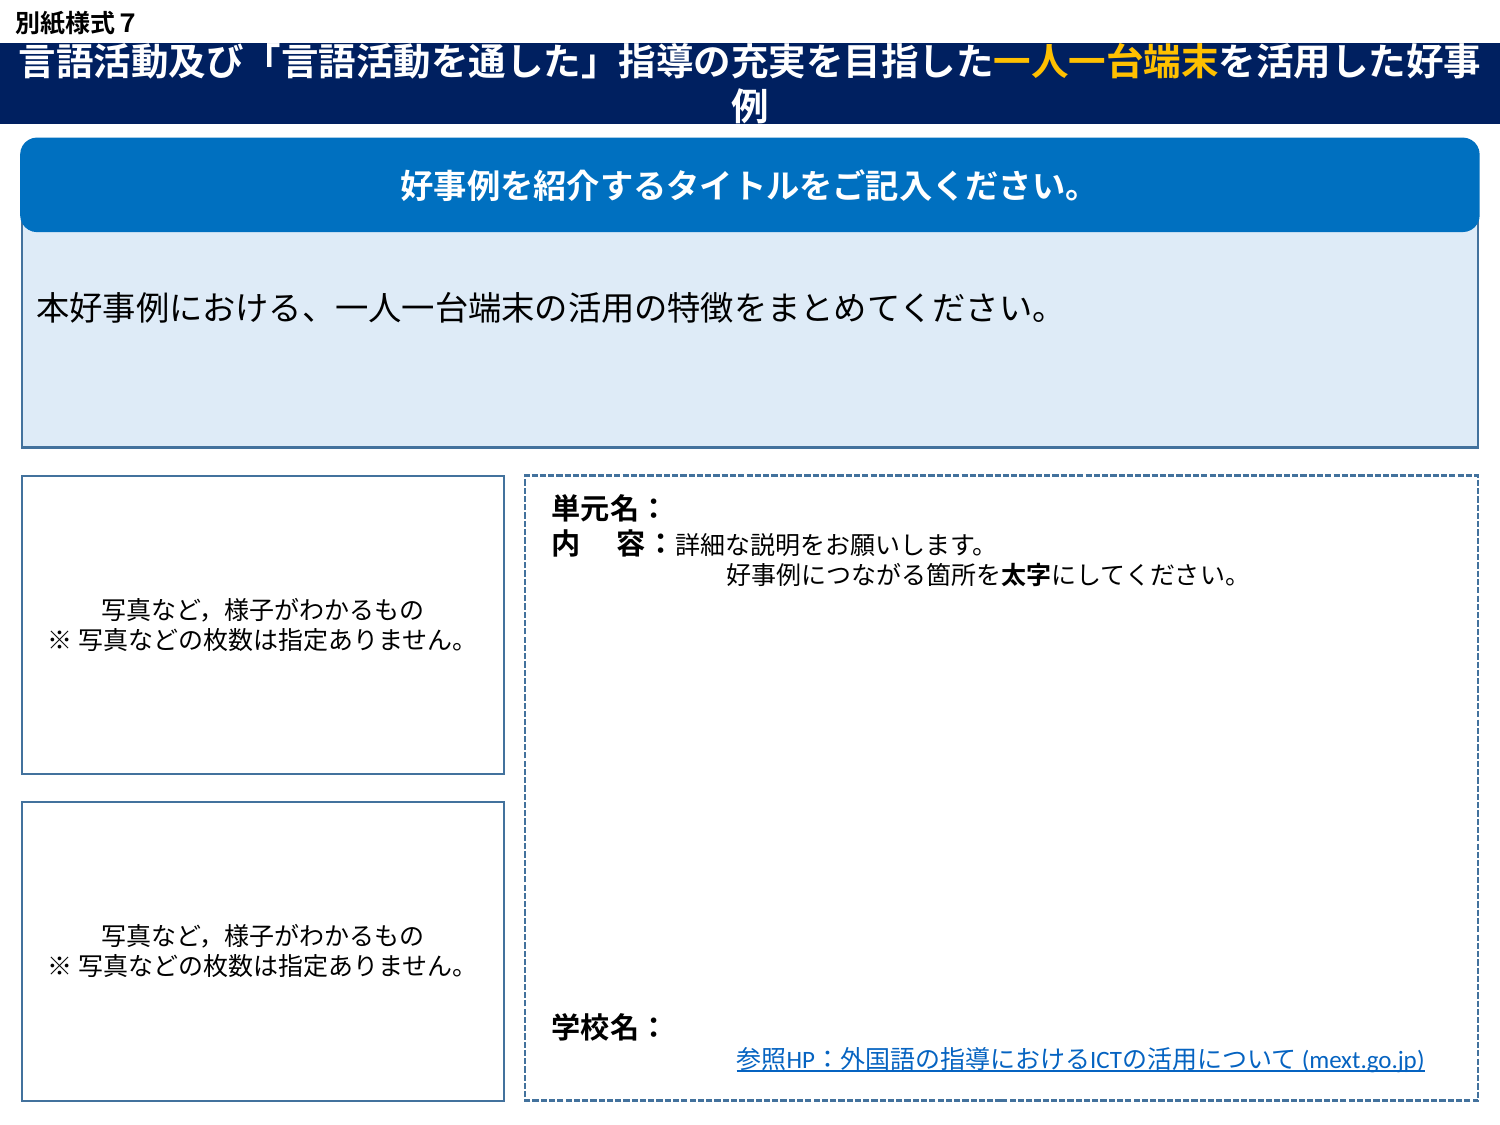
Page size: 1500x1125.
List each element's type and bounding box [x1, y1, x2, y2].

text_box [21, 802, 505, 1101]
text_box [21, 475, 505, 775]
text_box [21, 139, 1479, 448]
text_box [524, 474, 1479, 1102]
text_box [0, 0, 1500, 123]
